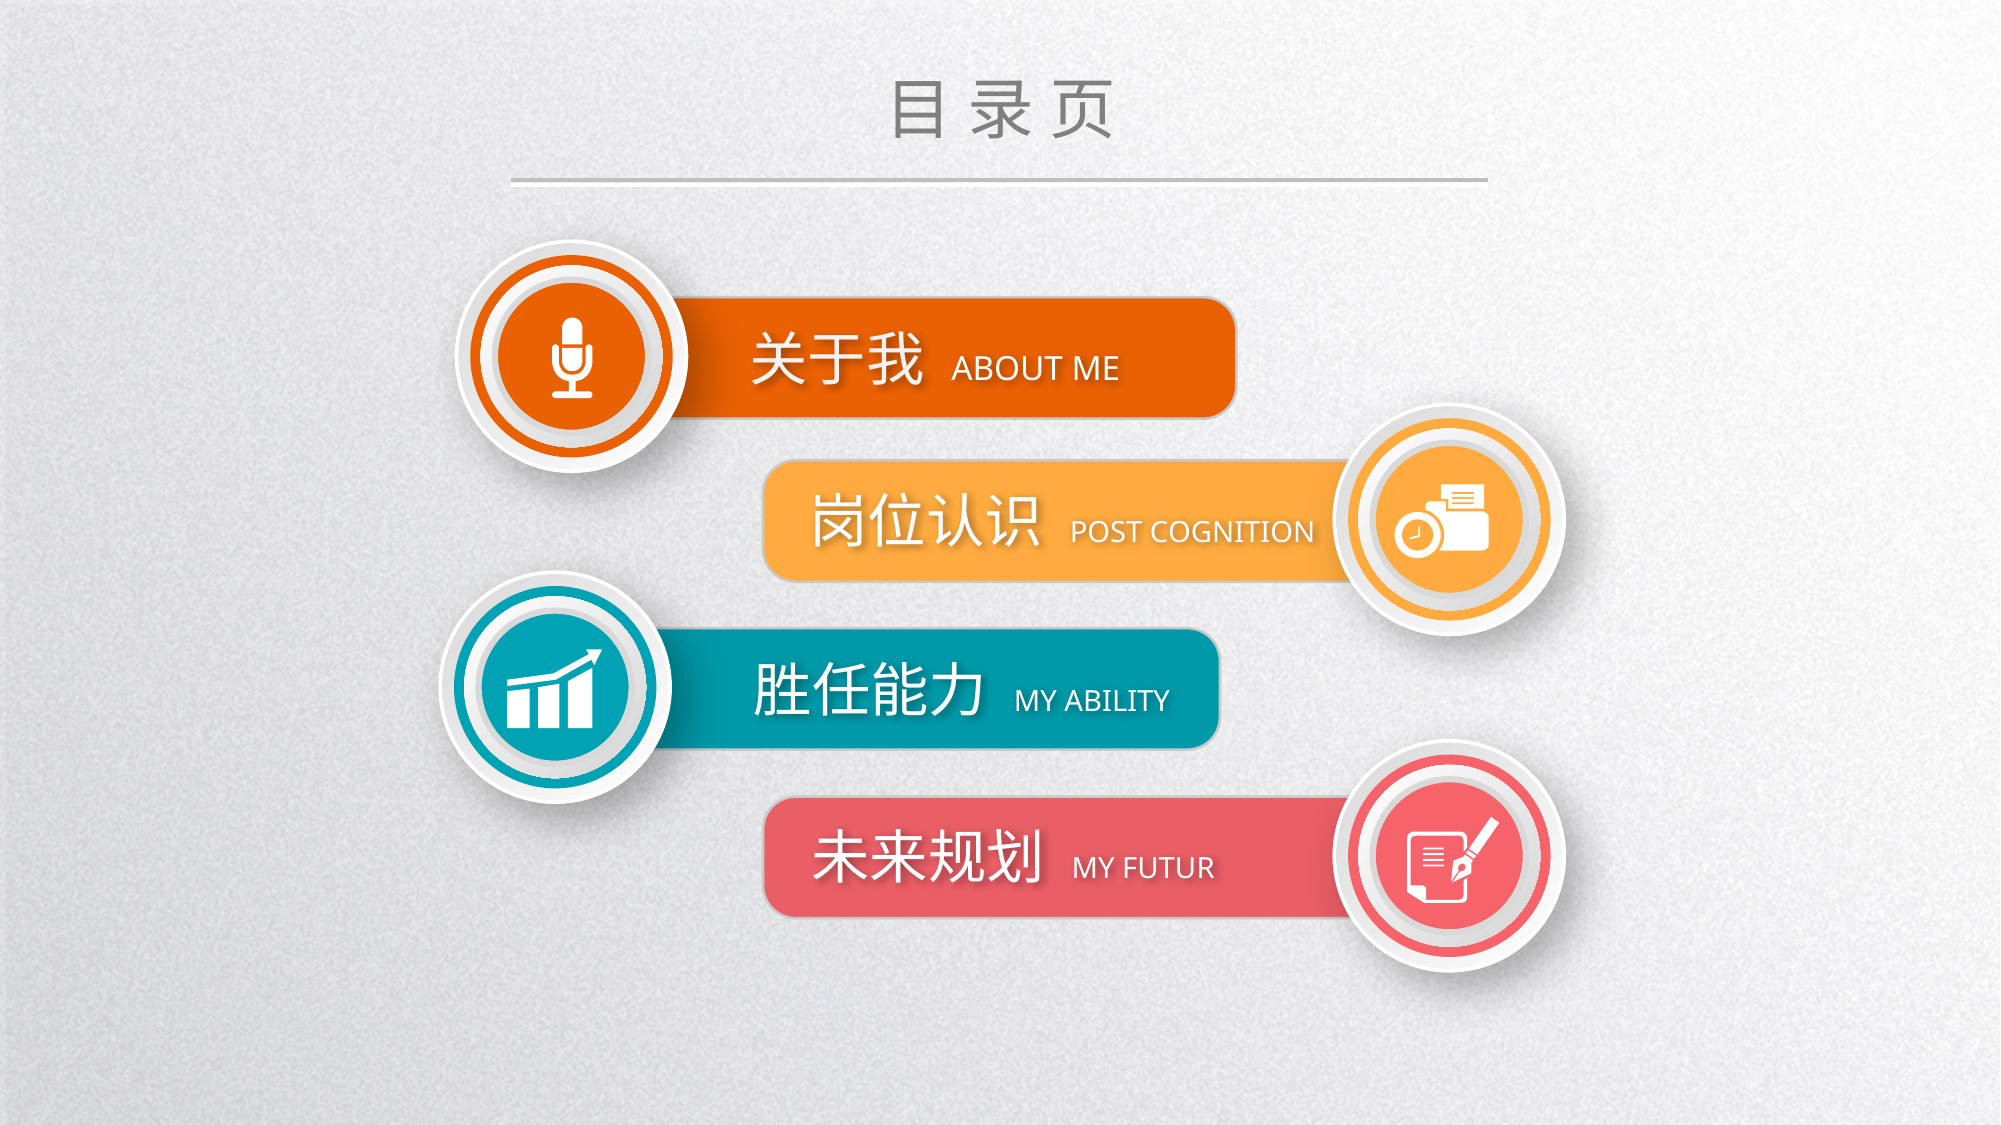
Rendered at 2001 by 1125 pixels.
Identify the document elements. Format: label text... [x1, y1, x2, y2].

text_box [456, 241, 1237, 472]
text_box 目 录 页 [871, 59, 1131, 155]
picture [0, 0, 2001, 1125]
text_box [511, 179, 1489, 186]
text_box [763, 404, 1565, 635]
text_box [440, 572, 1220, 803]
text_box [763, 740, 1565, 971]
